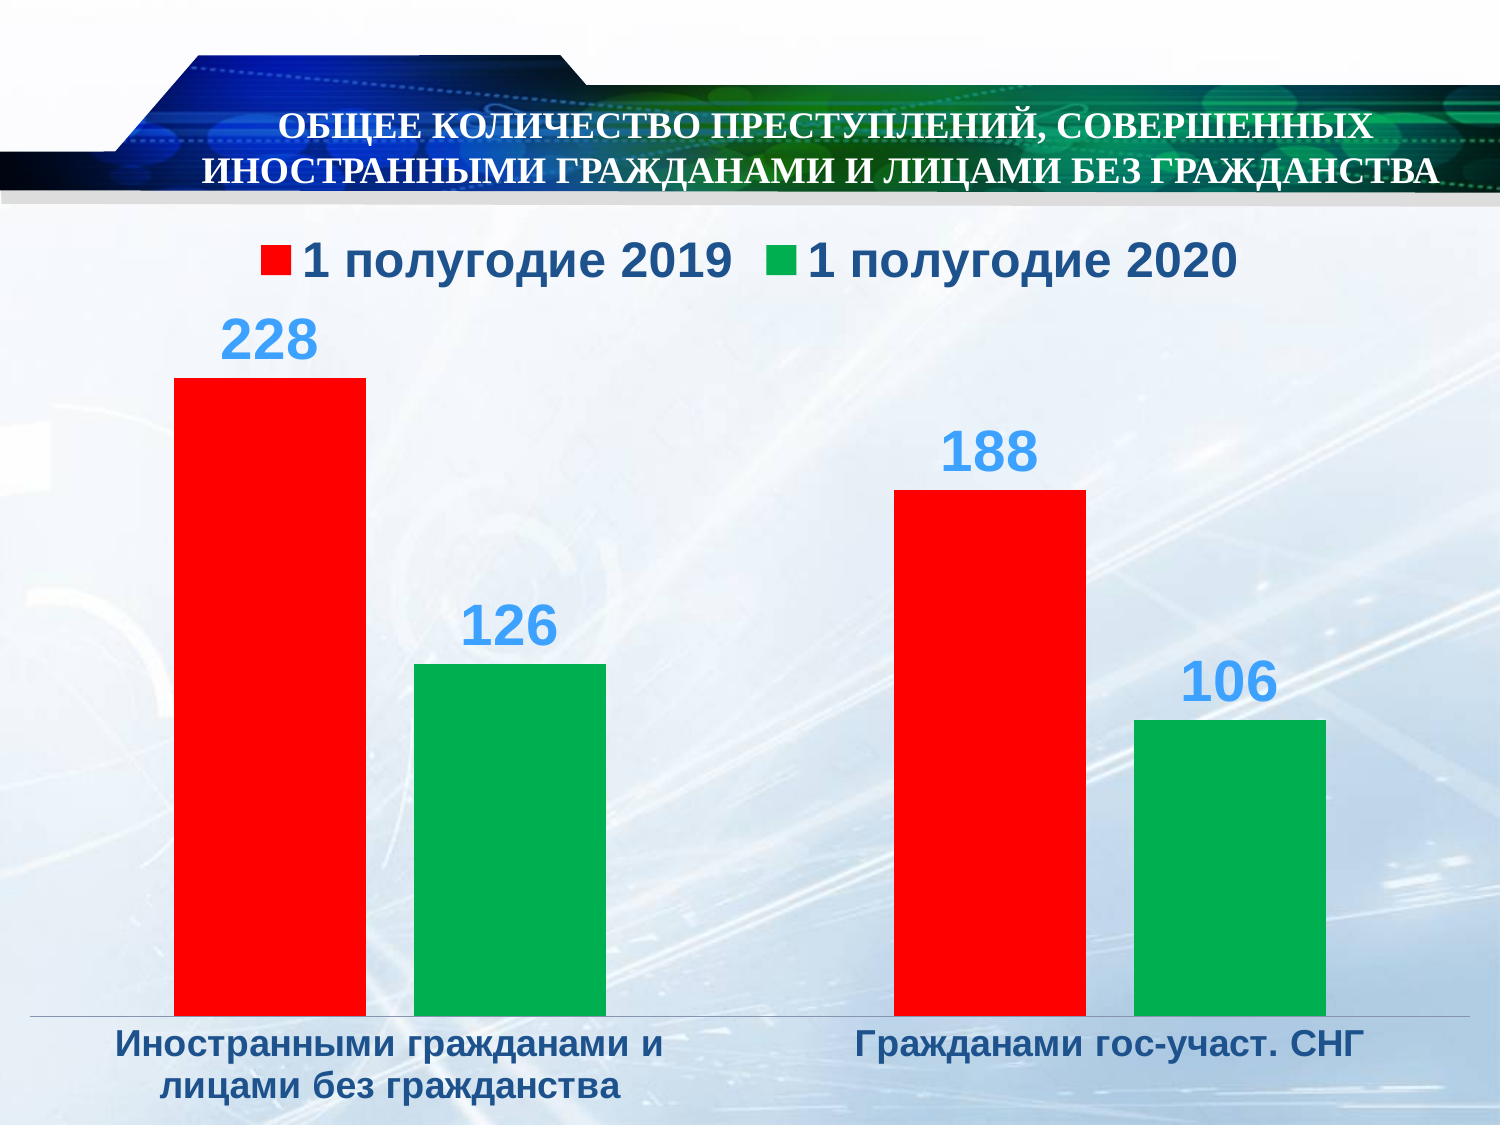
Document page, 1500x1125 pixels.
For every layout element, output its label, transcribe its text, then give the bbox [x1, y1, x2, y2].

text_box ОБЩЕЕ КОЛИЧЕСТВО ПРЕСТУПЛЕНИЙ, СОВЕРШЕННЫХ ИНОСТРАННЫМИ ГРАЖДАНАМИ И ЛИЦАМИ БЕЗ ГРАЖДАНСТВА [152, 93, 1500, 199]
chart [0, 210, 1500, 1125]
picture [0, 0, 1500, 210]
